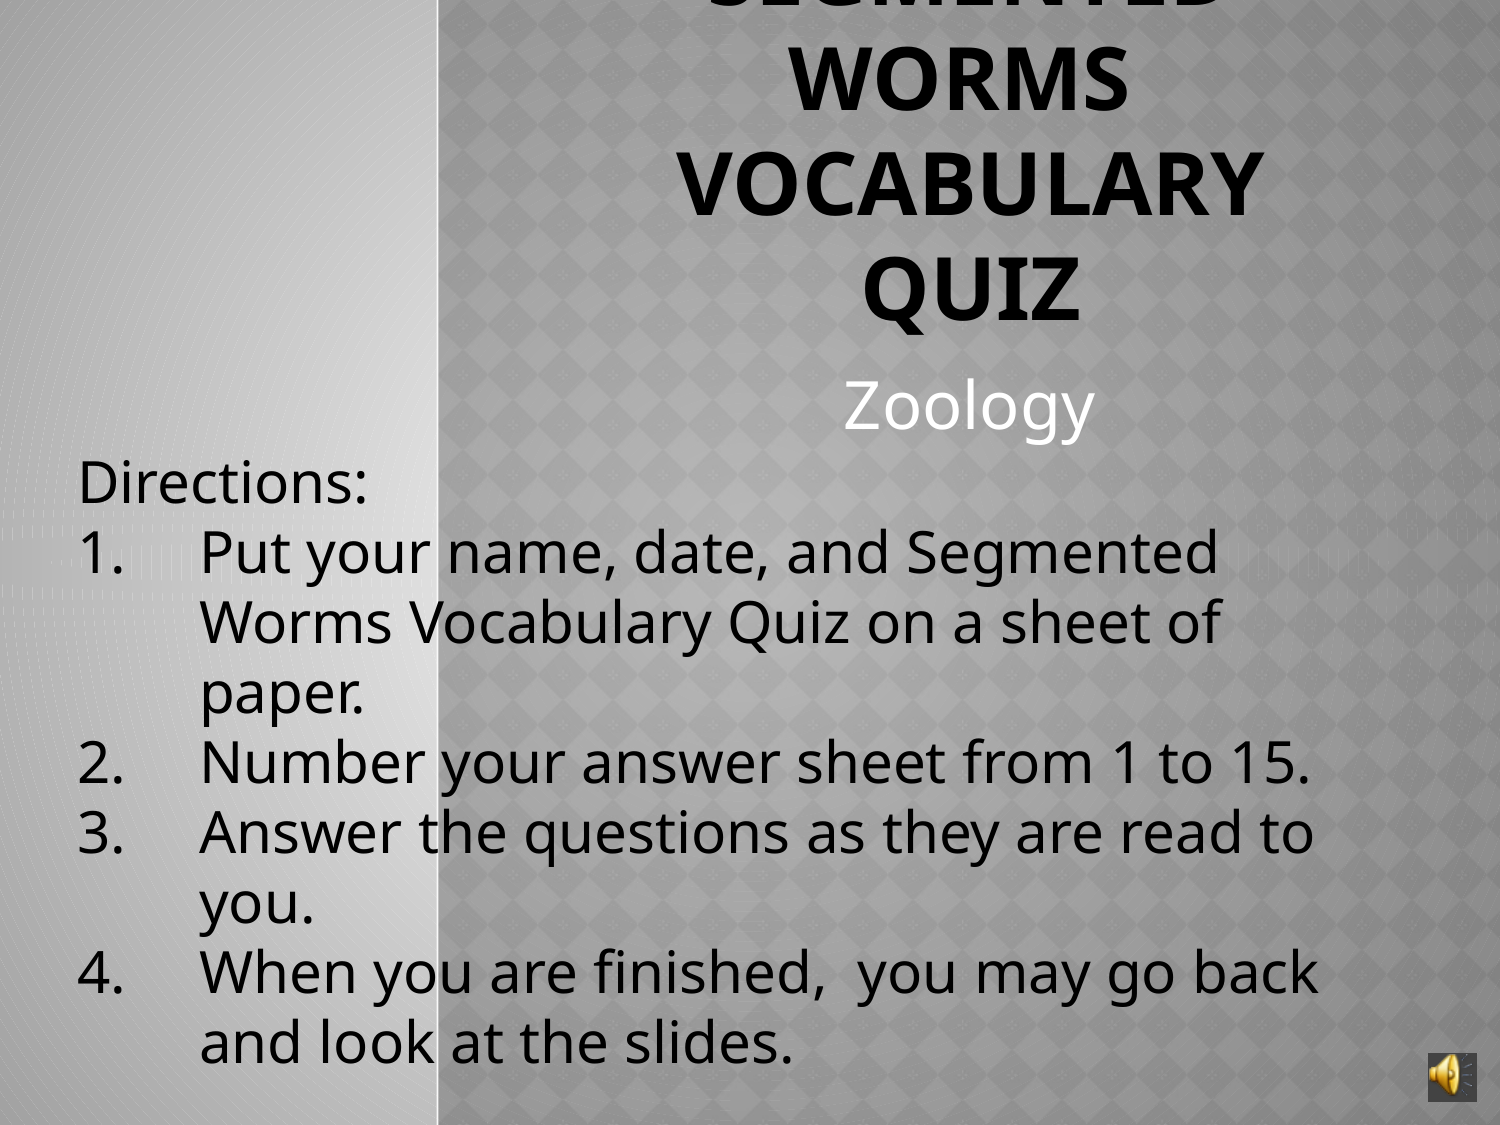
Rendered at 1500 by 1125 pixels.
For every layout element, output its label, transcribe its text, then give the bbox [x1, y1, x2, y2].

title Segmented worms vocabulary Quiz [552, 87, 1390, 338]
subtitle Zoology [550, 362, 1390, 437]
picture [1427, 1052, 1479, 1104]
text_box Directions: Put your name, date, and Segmented Worms Vocabulary Quiz on a sheet of paper. Number your answer sheet from 1 to 15. Answer the questions as they are read to you. When you are finished, you may go back and look at the slides. [62, 437, 1400, 1083]
